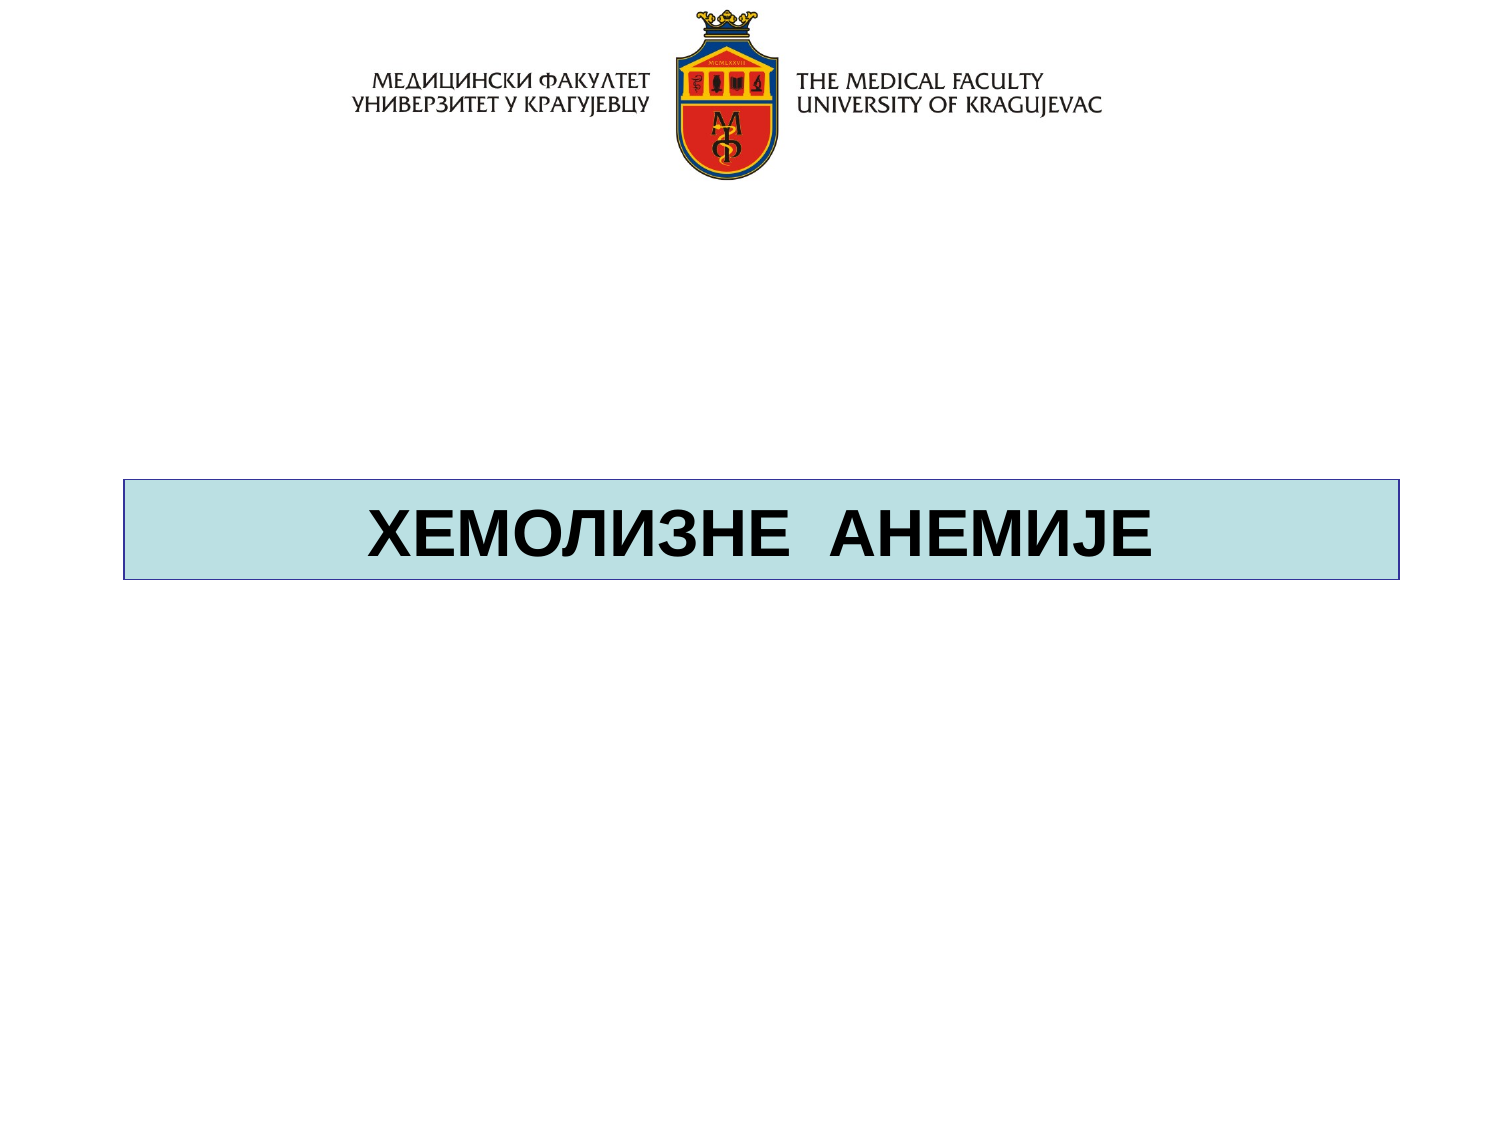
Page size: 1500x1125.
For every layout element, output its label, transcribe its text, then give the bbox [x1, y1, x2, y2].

picture [328, 0, 1125, 191]
title ХЕМОЛИЗНЕ АНЕМИЈЕ [123, 479, 1400, 580]
